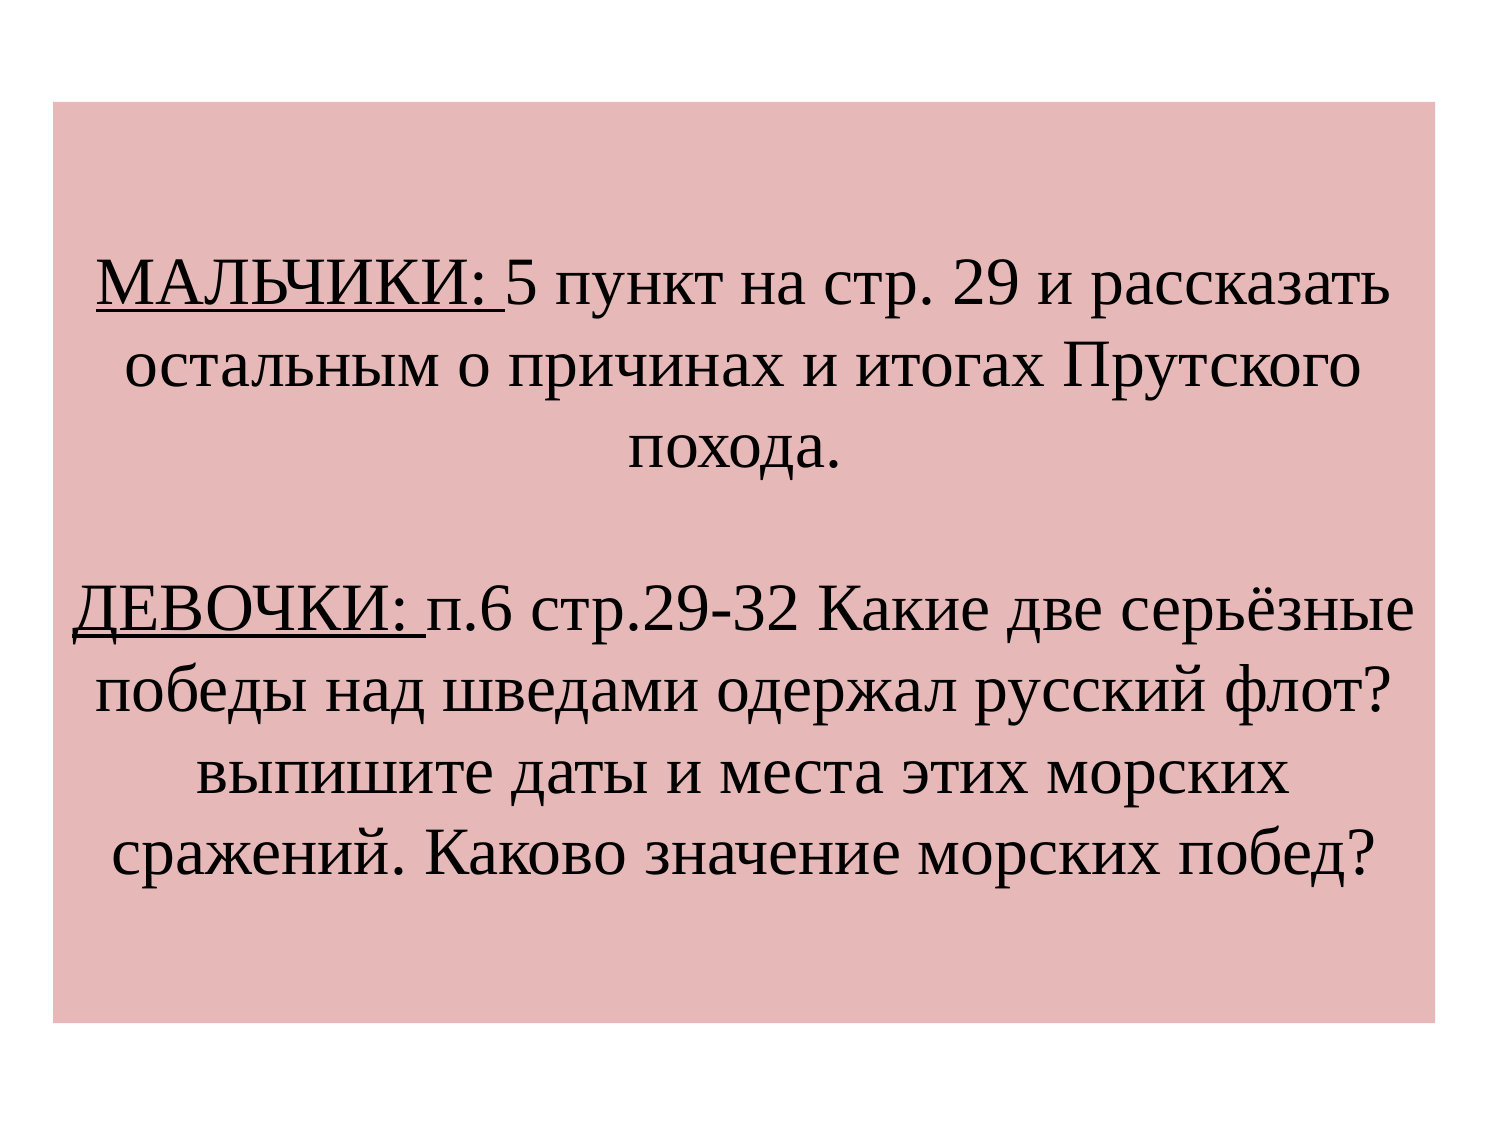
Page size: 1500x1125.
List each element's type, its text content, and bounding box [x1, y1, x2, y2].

title МАЛЬЧИКИ: 5 пункт на стр. 29 и рассказать остальным о причинах и итогах Прутского похода. ДЕВОЧКИ: п.6 стр.29-32 Какие две серьёзные победы над шведами одержал русский флот? выпишите даты и места этих морских сражений. Каково значение морских побед? [53, 101, 1436, 1024]
